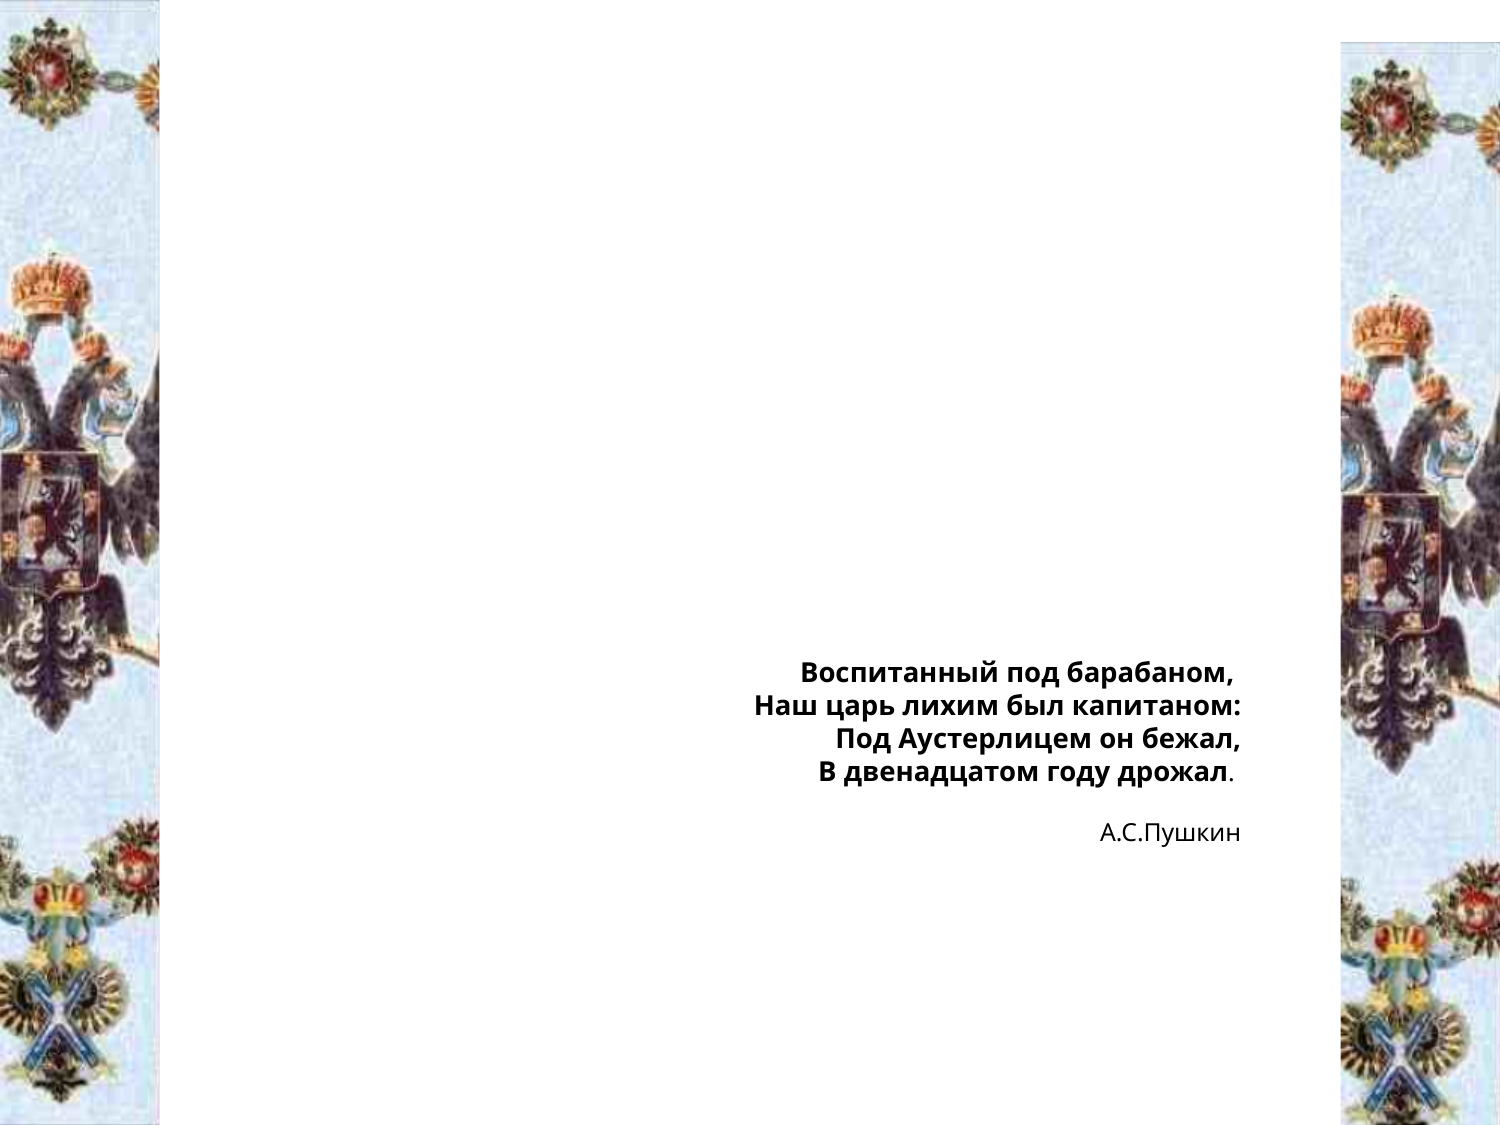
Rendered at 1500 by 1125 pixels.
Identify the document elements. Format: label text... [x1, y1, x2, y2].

picture [1340, 42, 1500, 1125]
title Воспитанный под барабаном, Наш царь лихим был капитаном: Под Аустерлицем он бежал, В двенадцатом году дрожал. А.С.Пушкин [163, 645, 1257, 887]
picture [0, 0, 160, 1125]
